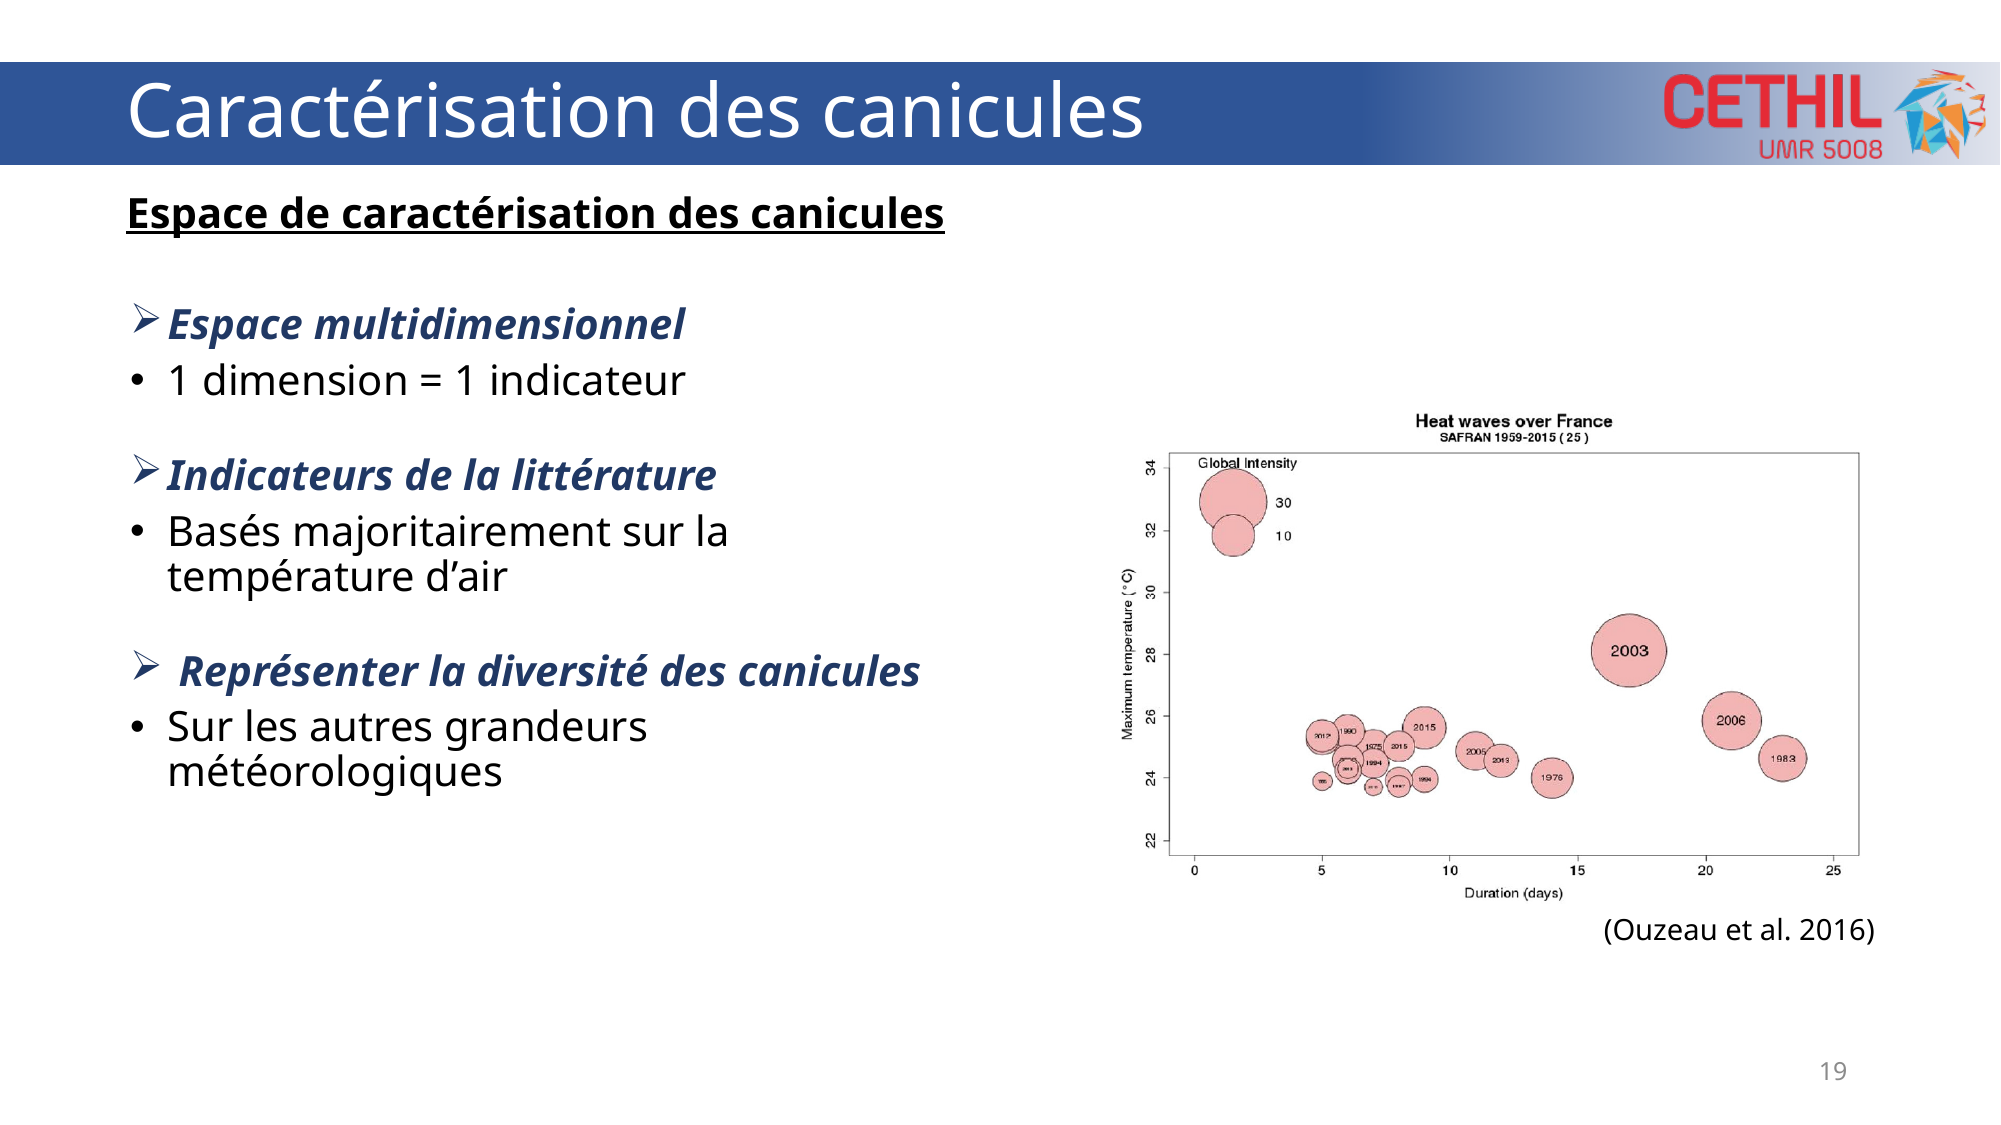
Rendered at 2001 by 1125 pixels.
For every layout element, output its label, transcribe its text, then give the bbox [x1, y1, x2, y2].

text_box (Ouzeau et al. 2016) [1513, 903, 1890, 954]
slide_number 19 [1412, 1042, 1863, 1103]
list Espace multidimensionnel 1 dimension = 1 indicateur Indicateurs de la littérature Basés majoritairement sur la température d’air Représenter la diversité des canicules Sur les autres grandeurs météorologiques [111, 296, 1000, 1014]
title Caractérisation des canicules [111, 42, 1937, 185]
picture [1109, 405, 1876, 904]
list Espace de caractérisation des canicules [111, 184, 1935, 267]
